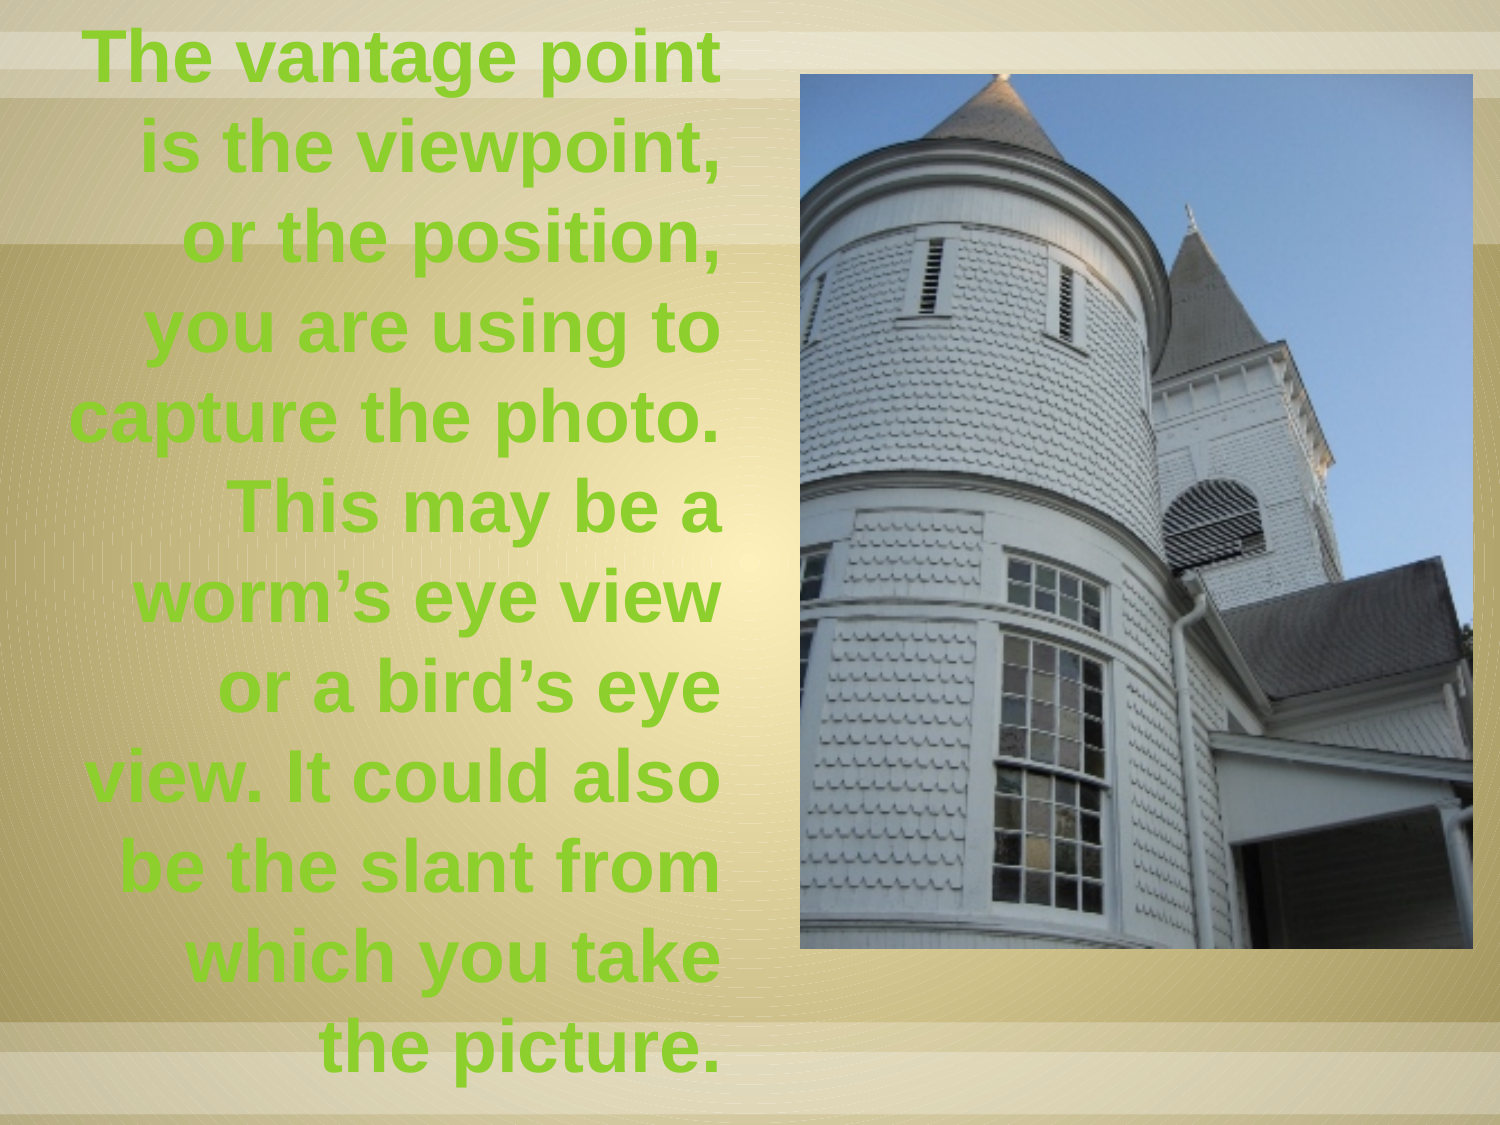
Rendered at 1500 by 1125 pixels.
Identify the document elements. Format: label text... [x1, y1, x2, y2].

picture [0, 0, 1500, 1125]
text_box The vantage point is the viewpoint, or the position, you are using to capture the photo. This may be a worm’s eye view or a bird’s eye view. It could also be the slant from which you take the picture. [37, 0, 738, 1095]
